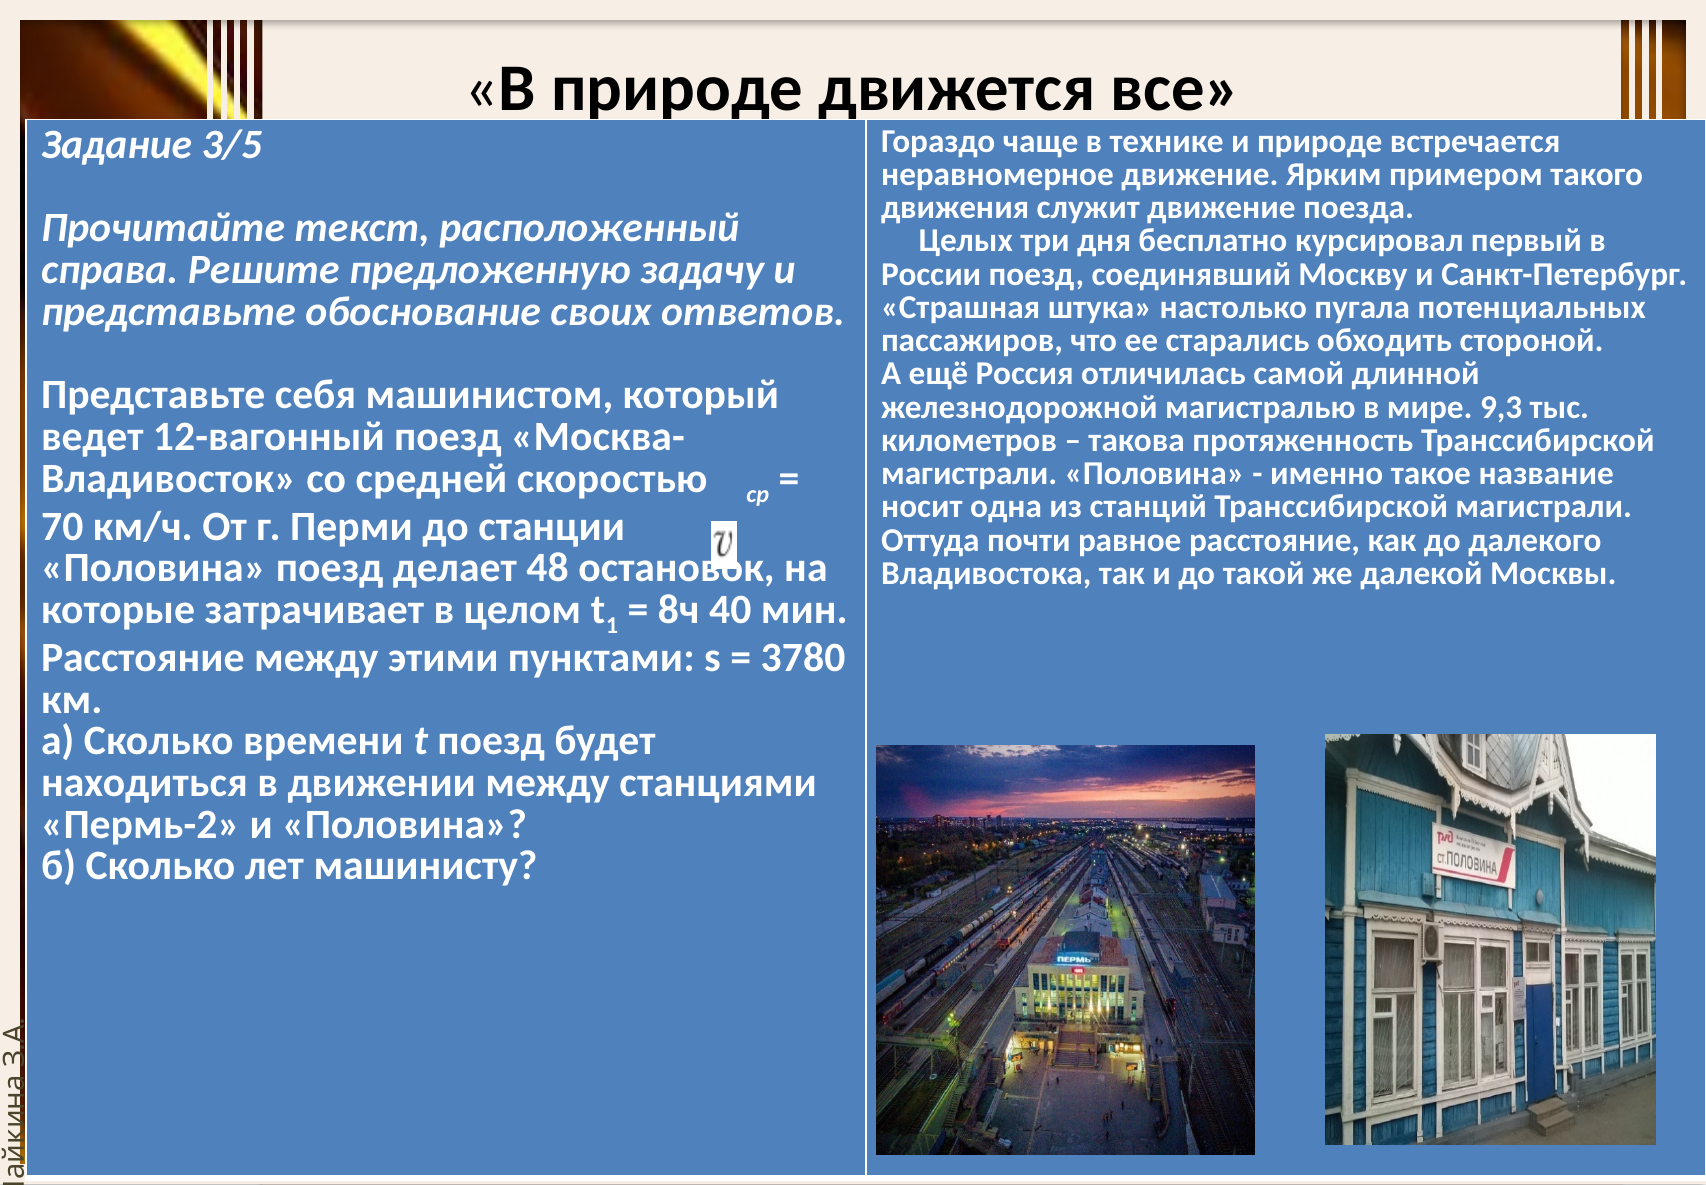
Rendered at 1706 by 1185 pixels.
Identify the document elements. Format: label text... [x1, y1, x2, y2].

picture [1325, 734, 1656, 1145]
picture [1621, 20, 1629, 119]
title «В природе движется все» [85, 47, 1621, 119]
picture [20, 20, 207, 1164]
picture [1649, 20, 1656, 119]
picture [213, 20, 221, 47]
picture [254, 20, 262, 47]
picture [227, 20, 234, 47]
picture [240, 20, 247, 47]
picture [876, 745, 1255, 1156]
picture [1635, 20, 1642, 119]
picture [1662, 20, 1686, 119]
table_header Гораздо чаще в технике и природе встречается неравномерное движение. Ярким примером такого движения служит движение поезда. Целых три дня бесплатно курсировал первый в России поезд, соединявший Москву и Санкт-Петербург. «Страшная штука» настолько пугала потенциальных пассажиров, что ее старались обходить стороной. А ещё Россия отличилась самой длинной железнодорожной магистралью в мире. 9,3 тыс. километров – такова протяженность Транссибирской магистрали. «Половина» - именно такое название носит одна из станций Транссибирской магистрали. Оттуда почти равное расстояние, как до далекого Владивостока, так и до такой же далекой Москвы. [867, 120, 1705, 1175]
table_header Задание 3/5 Прочитайте текст, расположенный справа. Решите предложенную задачу и представьте обоснование своих ответов. Представьте себя машинистом, который ведет 12-вагонный поезд «Москва-Владивосток» со средней скоростью cр = 70 км/ч. От г. Перми до станции «Половина» поезд делает 48 остановок, на которые затрачивает в целом t1 = 8ч 40 мин. Расстояние между этими пунктами: s = 3780 км. а) Сколько времени t поезд будет находиться в движении между станциями «Пермь-2» и «Половина»? б) Сколько лет машинисту? [27, 120, 865, 1175]
picture [710, 520, 737, 569]
